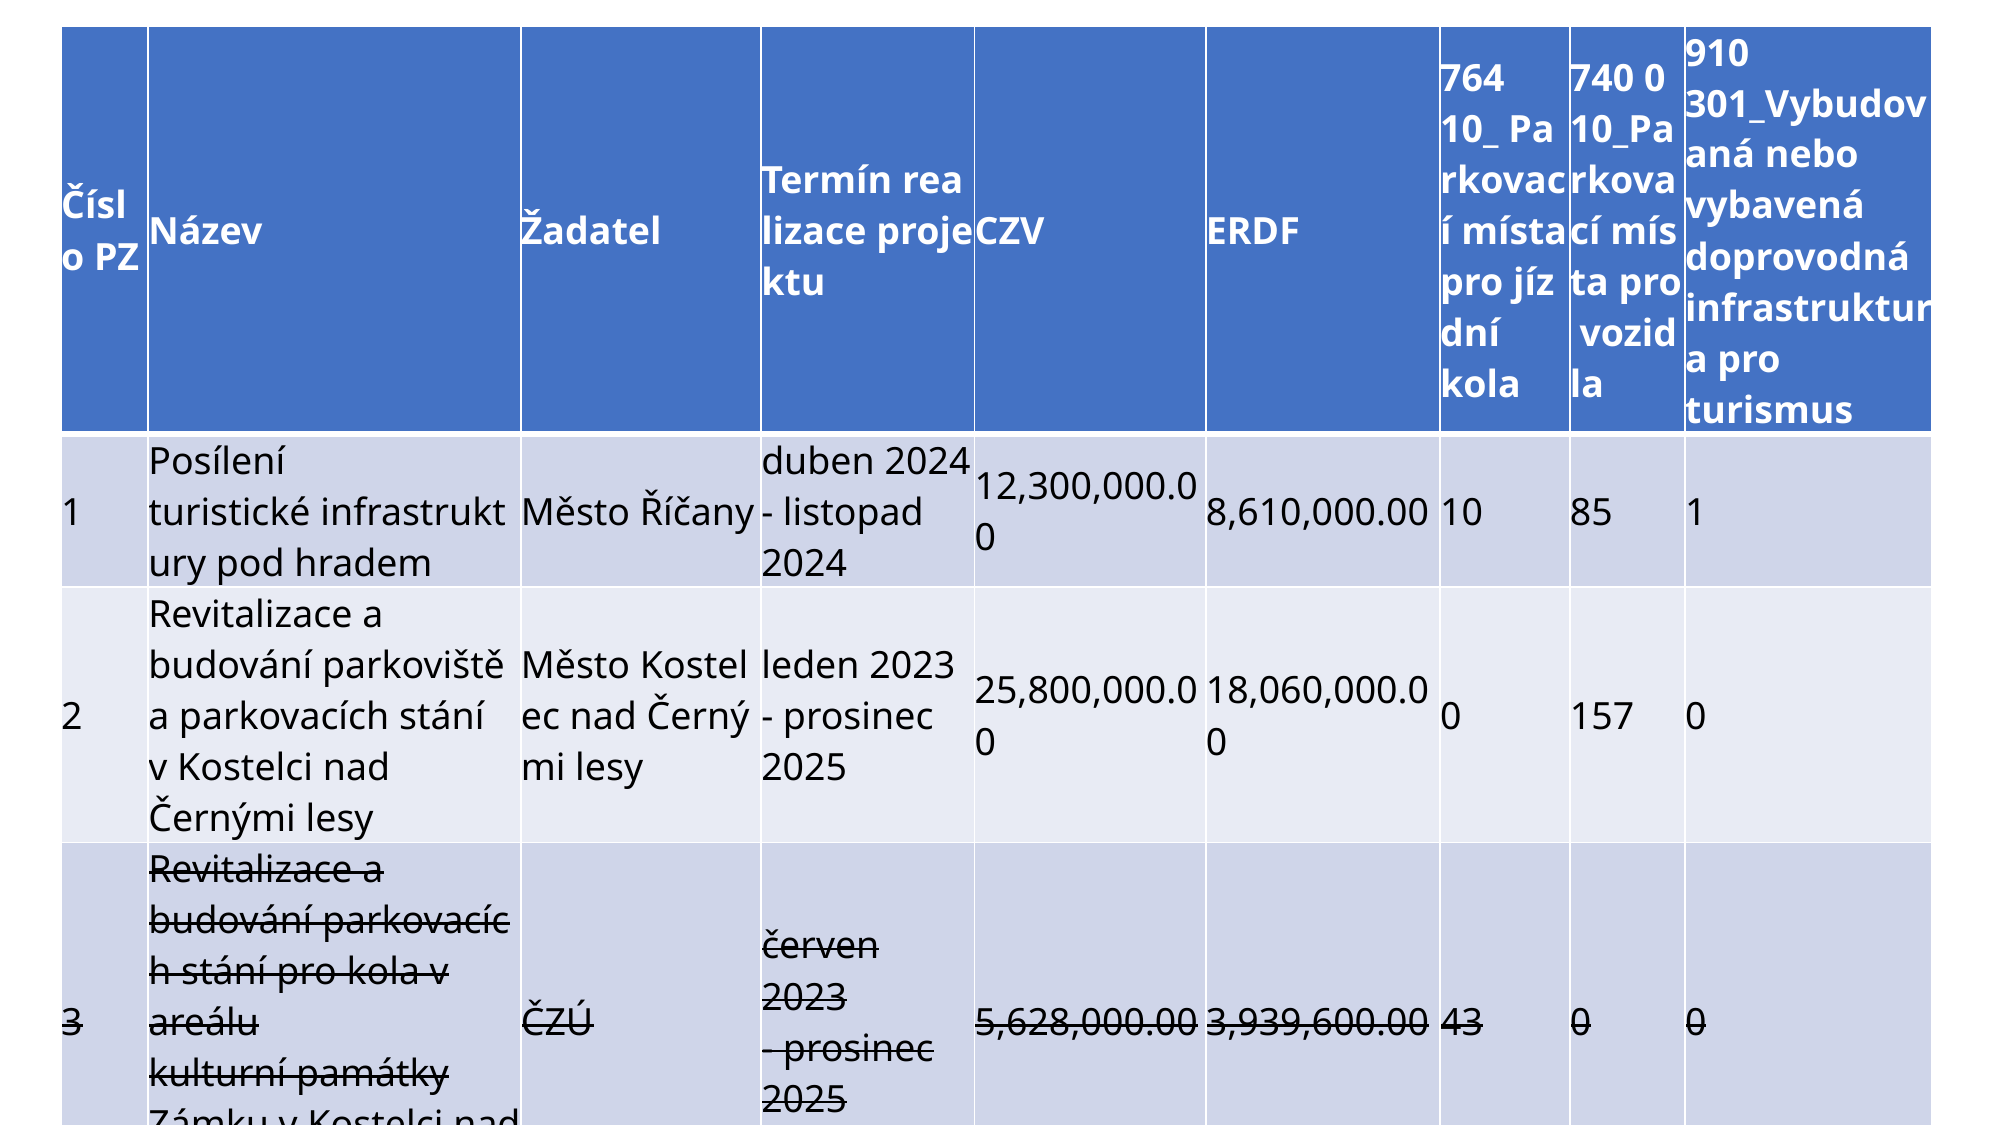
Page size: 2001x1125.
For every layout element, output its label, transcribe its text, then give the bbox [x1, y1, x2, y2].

table_cell leden 2023 - prosinec 2025​ [762, 588, 974, 842]
table_cell Posílení turistické infrastruktury pod hradem​ [149, 437, 520, 586]
table_cell 3​ [62, 843, 147, 1125]
table_cell ČZÚ​ [522, 843, 760, 1125]
table_cell Město Kostelec nad Černými lesy​ [522, 588, 760, 842]
table_cell Revitalizace a budování parkoviště a parkovacích stání v Kostelci nad Černými lesy​ [149, 588, 520, 842]
table_cell 18,060,000.00​ [1207, 588, 1439, 842]
table_header CZV​ [975, 27, 1205, 431]
table_header 740 010_Parkovací místa pro vozidla​ [1571, 27, 1684, 431]
table_header Číslo PZ​ [62, 27, 147, 431]
table_cell 25,800,000.00​ [975, 588, 1205, 842]
table_cell 85​ [1571, 437, 1684, 586]
table_cell 43​ [1441, 843, 1569, 1125]
table_cell červen 2023 - prosinec 2025​ [762, 843, 974, 1125]
table_cell 12,300,000.00​ [975, 437, 1205, 586]
table_cell 3,939,600.00​ [1207, 843, 1439, 1125]
table_cell Město Říčany​ [522, 437, 760, 586]
table_header 910 301_Vybudovaná nebo vybavená doprovodná infrastruktura pro turismus [1686, 27, 1931, 431]
table_header ERDF​ [1207, 27, 1439, 431]
table_cell 2​ [62, 588, 147, 842]
table_cell 0​ [1571, 843, 1684, 1125]
table_header Název​ [149, 27, 520, 431]
table_cell 1 [1686, 437, 1931, 586]
table_cell 0 [1686, 588, 1931, 842]
table_header Žadatel​ [522, 27, 760, 431]
table_cell 1​ [62, 437, 147, 586]
table_header Termín realizace projektu​ [762, 27, 974, 431]
table_cell 157​ [1571, 588, 1684, 842]
table_cell Revitalizace a budování parkovacích stání pro kola v areálu kulturní památky Zámku v Kostelci nad Černými lesy​ [149, 843, 520, 1125]
table_cell 0​ [1441, 588, 1569, 842]
table_cell duben 2024 - listopad 2024​ [762, 437, 974, 586]
table_cell 8,610,000.00​ [1207, 437, 1439, 586]
table_cell 5,628,000.00​ [975, 843, 1205, 1125]
table_cell 0 [1686, 843, 1931, 1125]
table_header 764 10_ Parkovací místa pro jízdní kola​ [1441, 27, 1569, 431]
table_cell 10 [1441, 437, 1569, 586]
